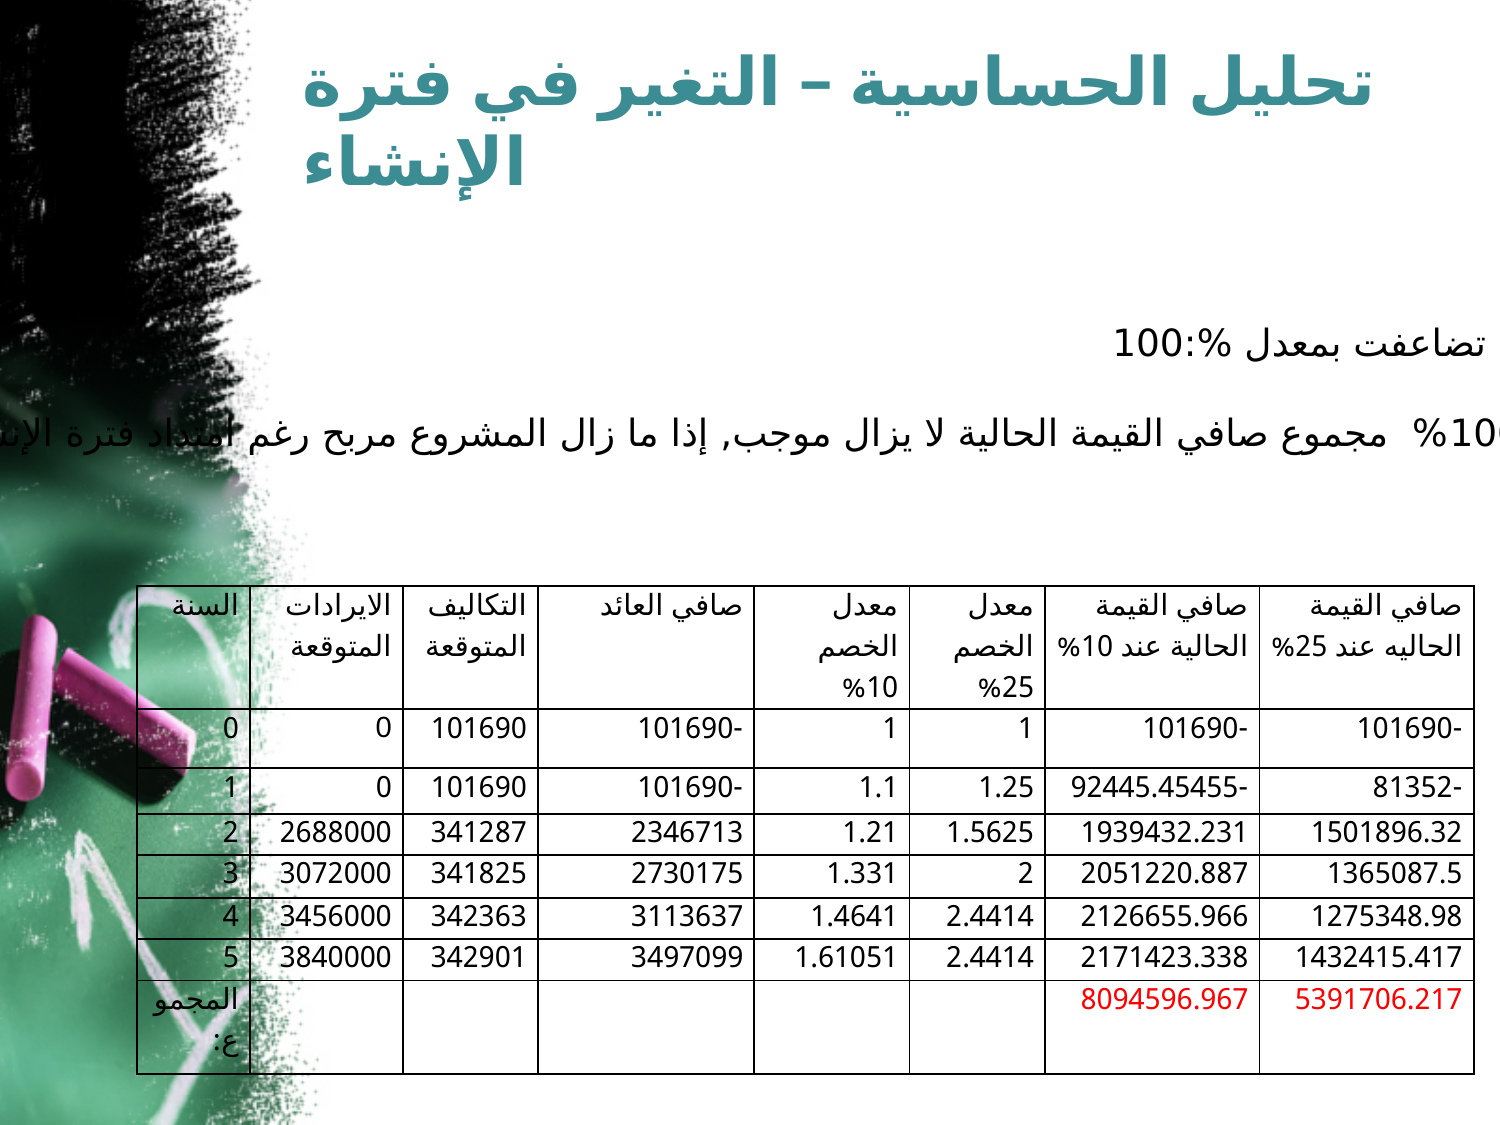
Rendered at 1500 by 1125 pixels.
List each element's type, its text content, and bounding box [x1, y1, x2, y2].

table_cell 2346713 [539, 815, 753, 854]
table_cell 4 [138, 899, 249, 938]
table_cell 3072000 [251, 856, 402, 897]
table_cell 3840000 [251, 940, 402, 980]
table_cell 101690 [404, 769, 537, 813]
table_header صافي القيمة الحاليه عند 25% [1260, 587, 1473, 708]
table_header الايرادات المتوقعة [251, 587, 402, 708]
table_cell 1.1 [755, 769, 909, 813]
picture [0, 0, 1500, 266]
table_cell [404, 981, 537, 1073]
table_cell 3 [138, 856, 249, 897]
table_cell -81352 [1260, 769, 1473, 813]
table_cell 2051220.887 [1046, 856, 1259, 897]
table_cell -101690 [539, 769, 753, 813]
table_header السنة [138, 587, 249, 708]
table_cell 5391706.217 [1260, 981, 1473, 1073]
text_box التغير في فترة الإنشاء نفرض ان الفترة الإنشائية للمشروع تضاعفت بمعدل %:100 حتى بعد مضاعفة الفترة الإنشائية 100% مجموع صافي القيمة الحالية لا يزال موجب, إذا ما زال المشروع مربح رغم امتداد فترة الإنشاء الى سنتين [0, 266, 1500, 507]
table_cell 1.21 [755, 815, 909, 854]
table_cell 3497099 [539, 940, 753, 980]
table_cell 1365087.5 [1260, 856, 1473, 897]
table_cell 1 [910, 710, 1044, 767]
table_cell 1.331 [755, 856, 909, 897]
title تحليل الحساسية – التغير في فترة الإنشاء [287, 50, 1438, 188]
table_cell 342901 [404, 940, 537, 980]
table_cell 2 [910, 856, 1044, 897]
table_cell 2.4414 [910, 940, 1044, 980]
table_cell 1939432.231 [1046, 815, 1259, 854]
table_cell 1275348.98 [1260, 899, 1473, 938]
table_cell 1501896.32 [1260, 815, 1473, 854]
table_cell 8094596.967 [1046, 981, 1259, 1073]
table_cell المجموع: [138, 981, 249, 1073]
table_cell 1.25 [910, 769, 1044, 813]
picture [0, 507, 1500, 1125]
table_cell 341825 [404, 856, 537, 897]
table_cell -101690 [1046, 710, 1259, 767]
table_cell 1432415.417 [1260, 940, 1473, 980]
table_cell 5 [138, 940, 249, 980]
table_cell [910, 981, 1044, 1073]
table_cell 342363 [404, 899, 537, 938]
table_header معدل الخصم 10% [755, 587, 909, 708]
table_cell 3113637 [539, 899, 753, 938]
table_cell [755, 981, 909, 1073]
table_cell -101690 [539, 710, 753, 767]
table_header صافي القيمة الحالية عند 10% [1046, 587, 1259, 708]
table_cell -101690 [1260, 710, 1473, 767]
table_cell 341287 [404, 815, 537, 854]
table_cell 1 [138, 769, 249, 813]
table_cell 1.61051 [755, 940, 909, 980]
table_header صافي العائد [539, 587, 753, 708]
table_cell 3456000 [251, 899, 402, 938]
table_cell 2126655.966 [1046, 899, 1259, 938]
table_cell 2730175 [539, 856, 753, 897]
table_cell 2.4414 [910, 899, 1044, 938]
table_cell 2688000 [251, 815, 402, 854]
table_cell 1.5625 [910, 815, 1044, 854]
table_cell 101690 [404, 710, 537, 767]
table_cell 0 [251, 710, 402, 767]
table_cell [539, 981, 753, 1073]
table_header معدل الخصم 25% [910, 587, 1044, 708]
table_cell -92445.45455 [1046, 769, 1259, 813]
table_header التكاليف المتوقعة [404, 587, 537, 708]
table_cell 2 [138, 815, 249, 854]
table_cell 1 [755, 710, 909, 767]
table_cell 0 [251, 769, 402, 813]
table_cell 2171423.338 [1046, 940, 1259, 980]
table_cell 0 [138, 710, 249, 767]
table_cell [251, 981, 402, 1073]
table_cell 1.4641 [755, 899, 909, 938]
